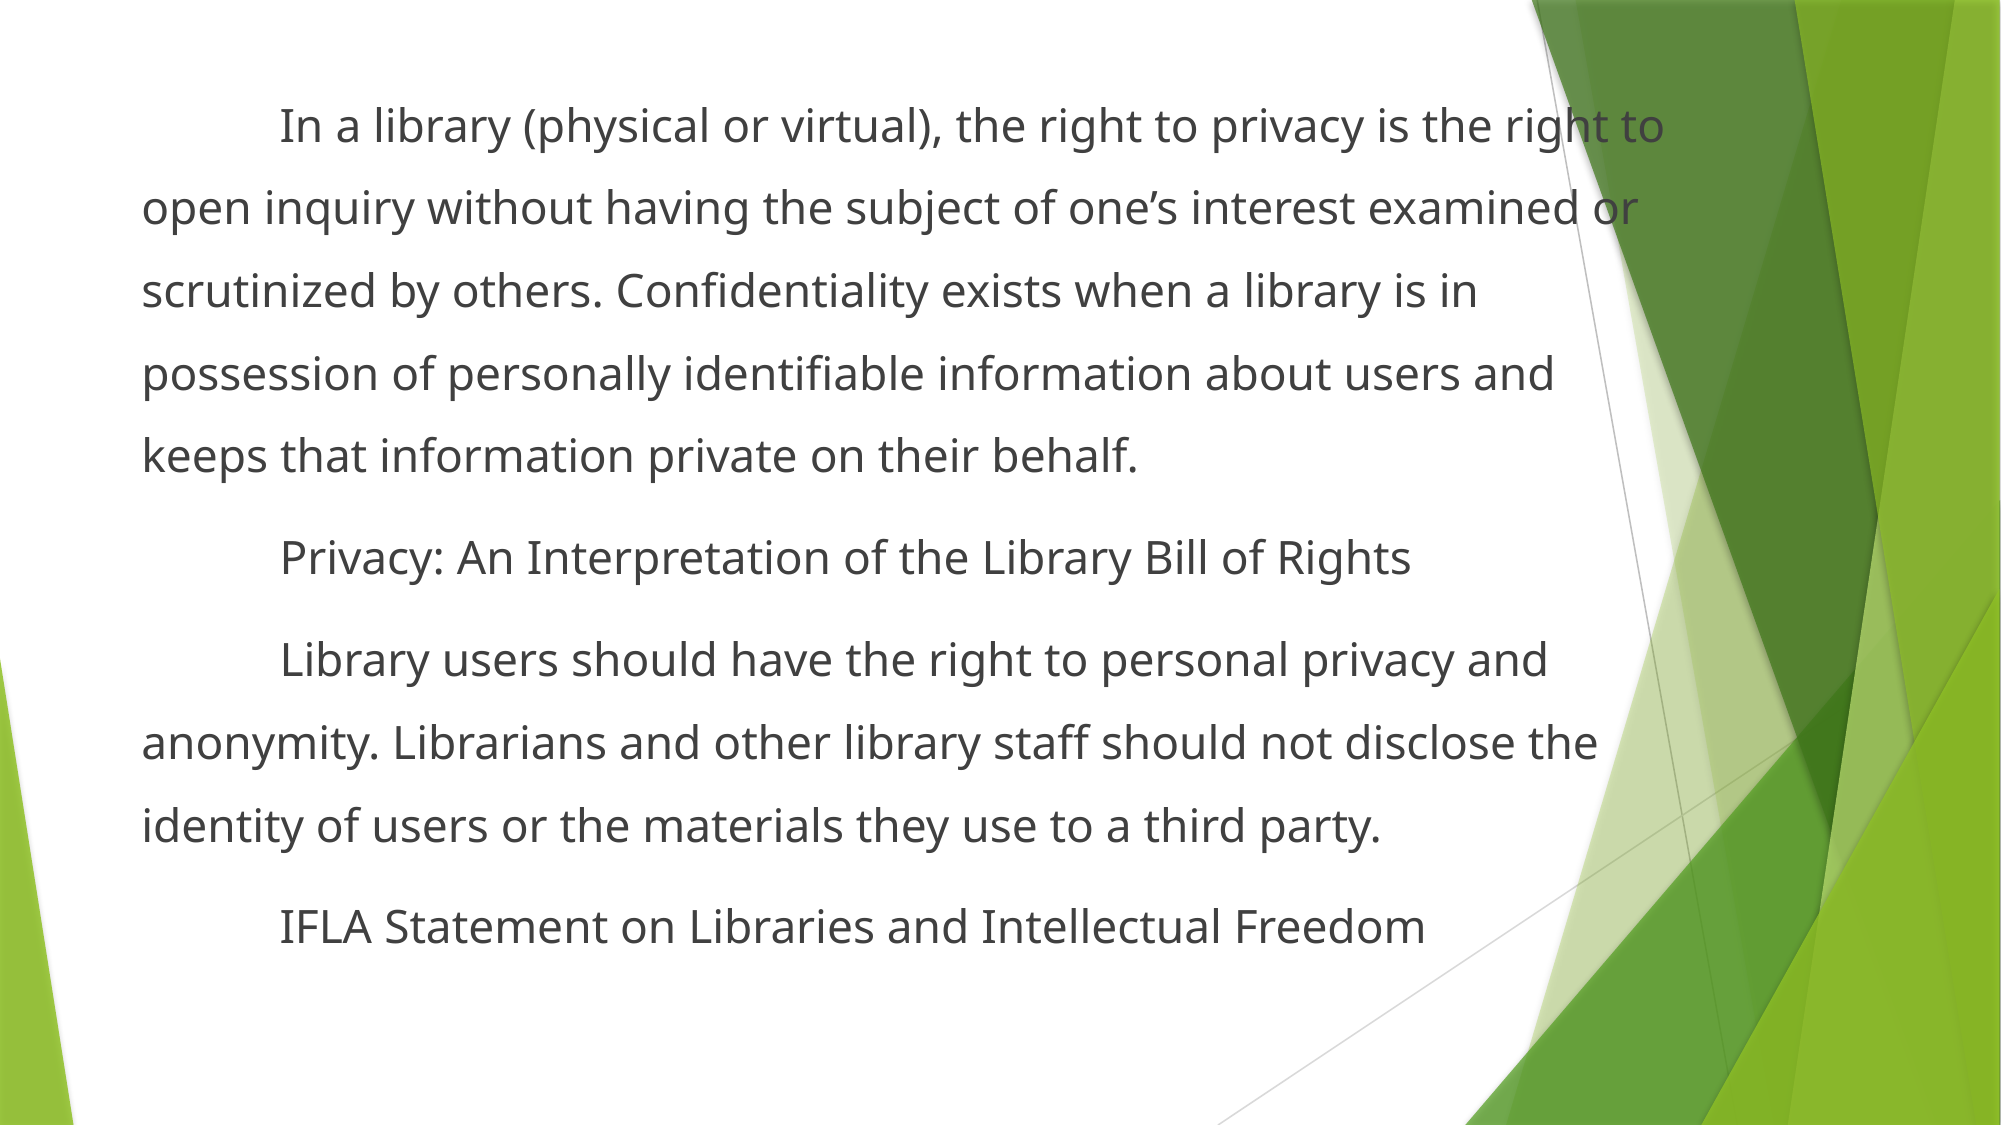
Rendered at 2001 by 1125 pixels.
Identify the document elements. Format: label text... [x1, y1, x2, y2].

list In a library (physical or virtual), the right to privacy is the right to open inquiry without having the subject of one’s interest examined or scrutinized by others. Confidentiality exists when a library is in possession of personally identifiable information about users and keeps that information private on their behalf. Privacy: An Interpretation of the Library Bill of Rights Library users should have the right to personal privacy and anonymity. Librarians and other library staff should not disclose the identity of users or the materials they use to a third party. IFLA Statement on Libraries and Intellectual Freedom [126, 60, 1683, 1125]
